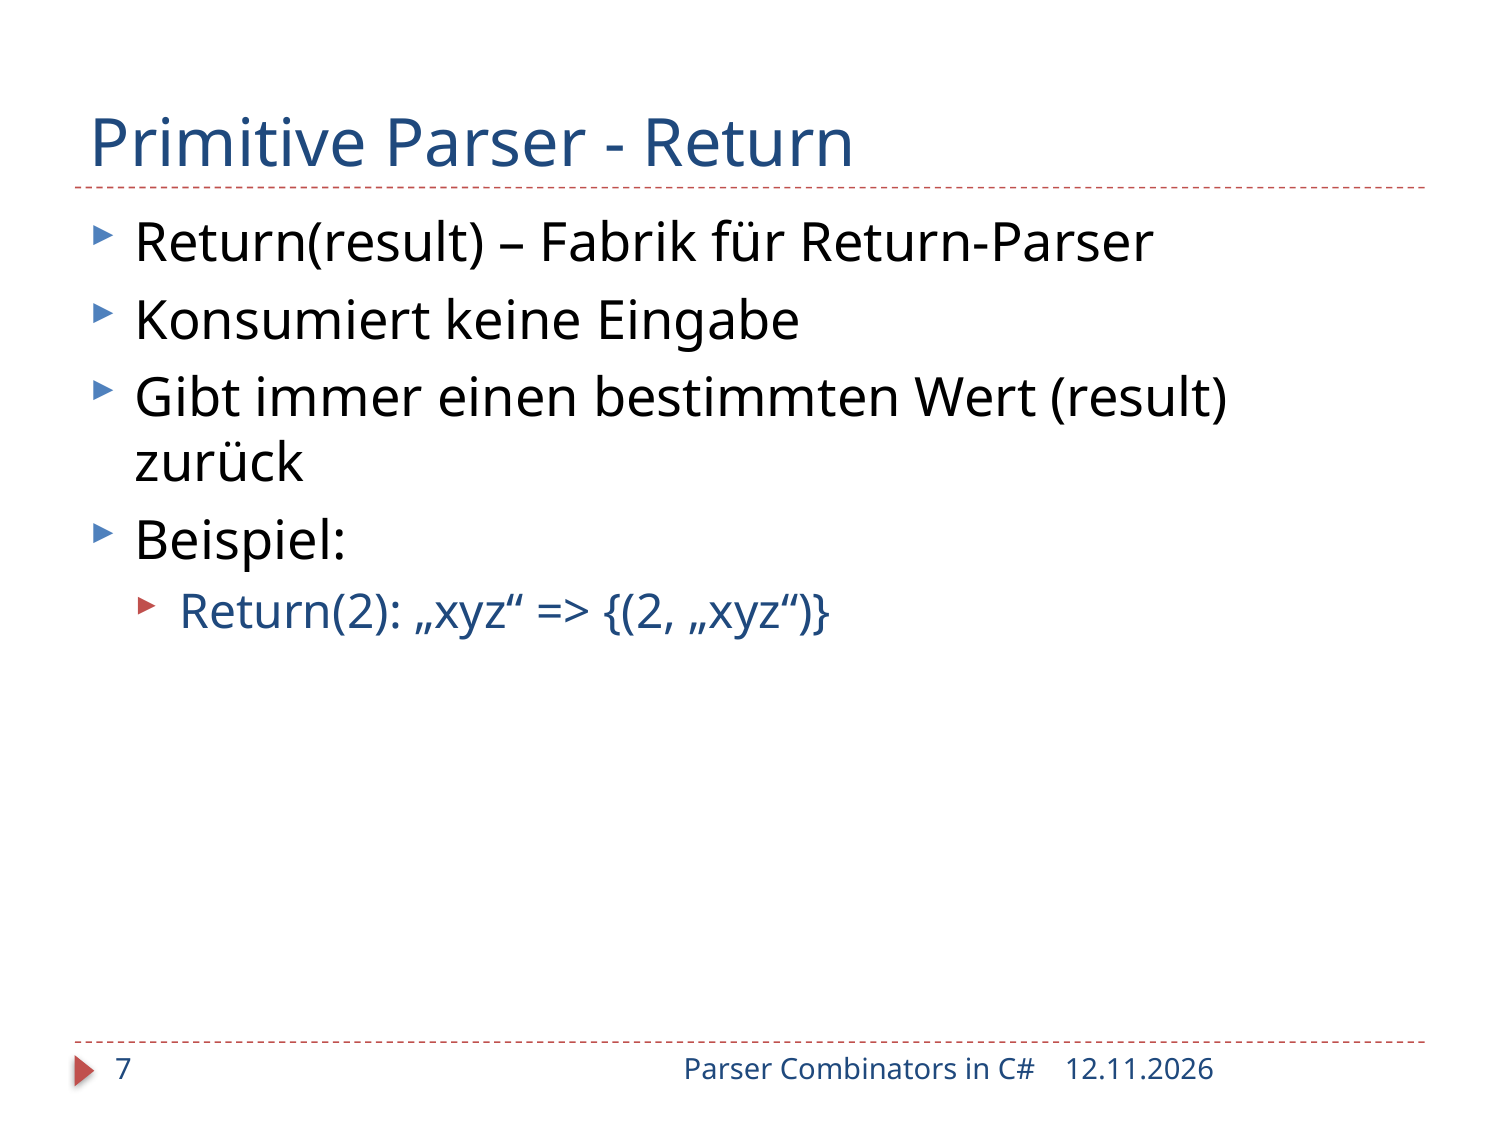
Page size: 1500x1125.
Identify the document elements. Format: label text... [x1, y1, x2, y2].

title Primitive Parser - Return [75, 24, 1425, 188]
footer Parser Combinators in C# [475, 1042, 1051, 1103]
list Return(result) – Fabrik für Return-Parser Konsumiert keine Eingabe Gibt immer einen bestimmten Wert (result) zurück Beispiel: Return(2): „xyz“ => {(2, „xyz“)} [75, 200, 1425, 1010]
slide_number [1051, 1042, 1426, 1103]
slide_number 7 [100, 1042, 426, 1103]
